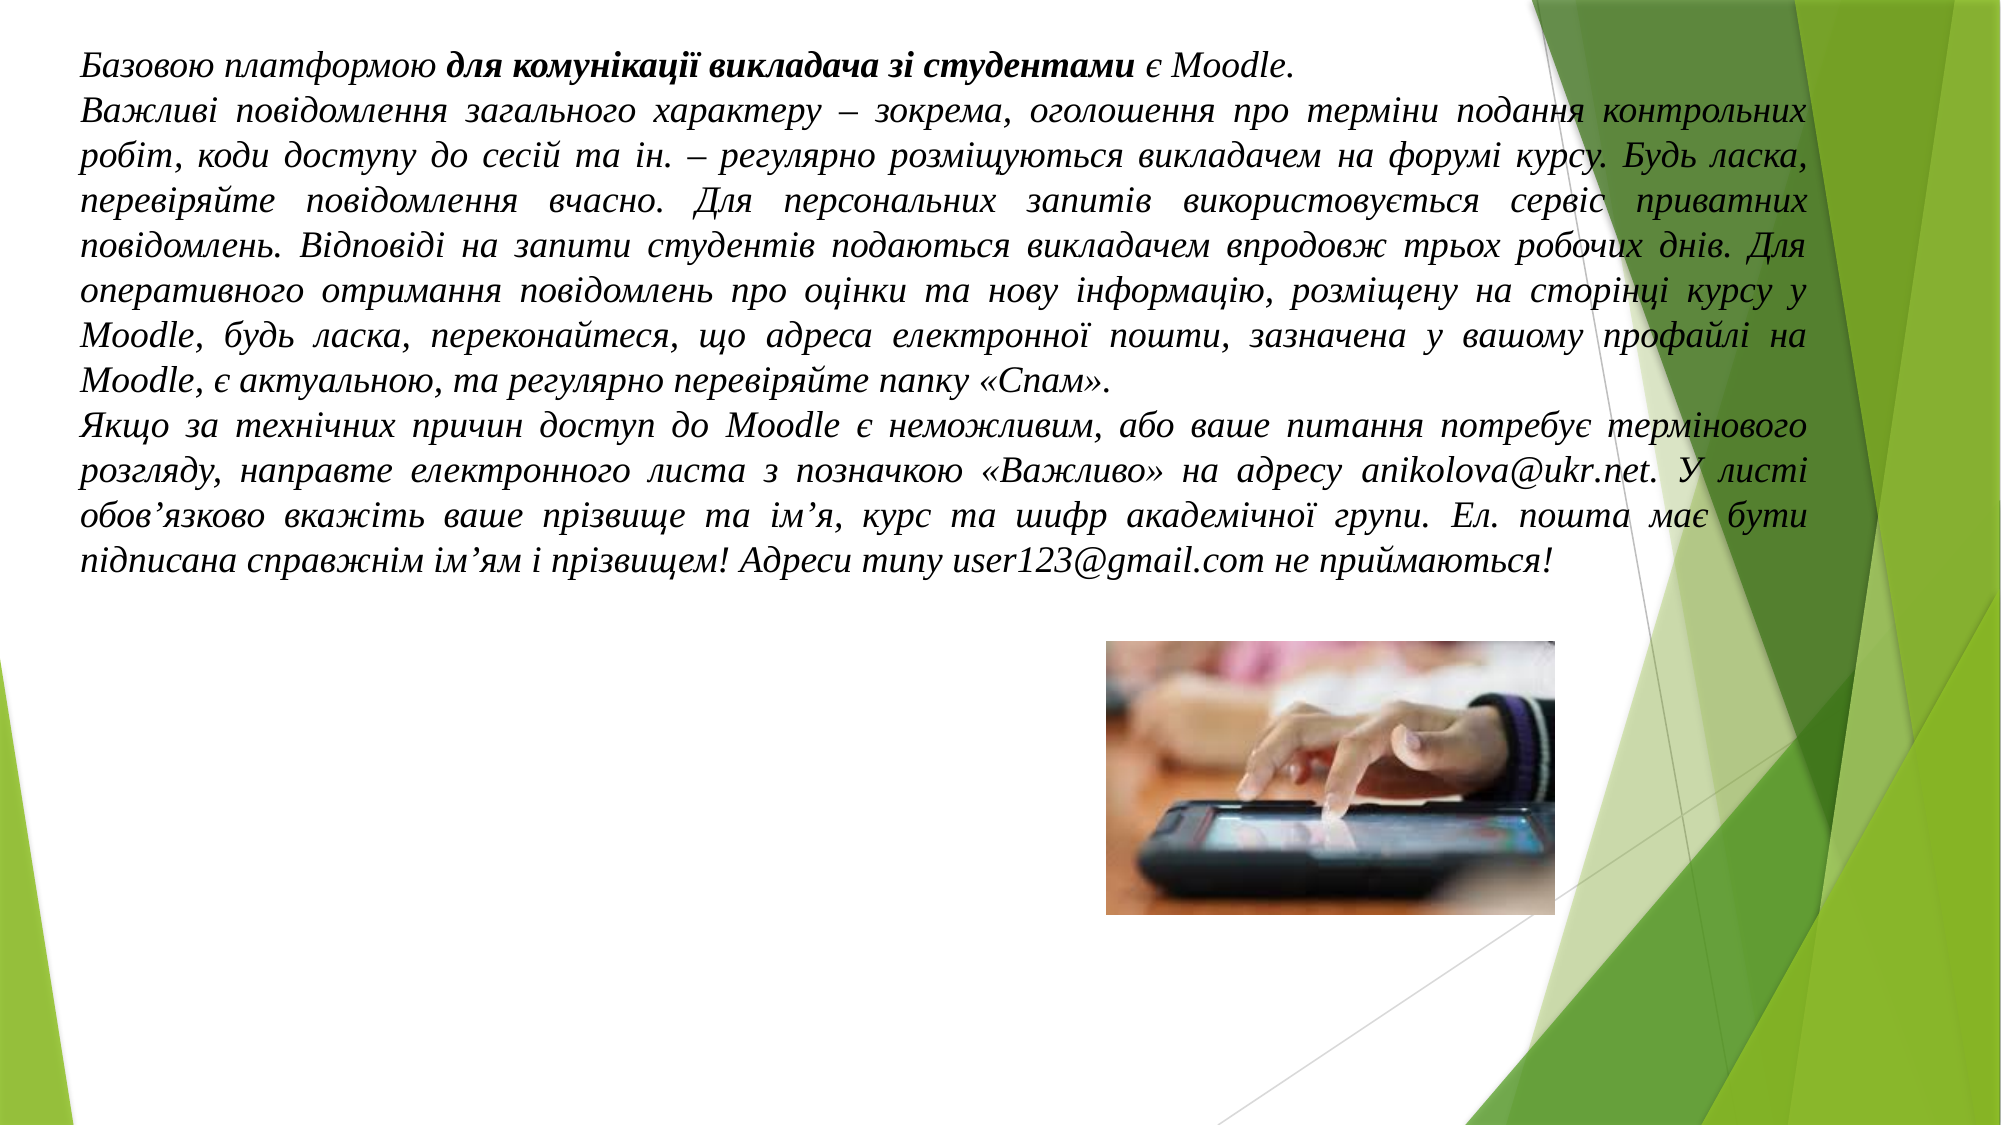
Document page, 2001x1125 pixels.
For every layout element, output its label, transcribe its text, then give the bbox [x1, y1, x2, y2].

text_box Базовою платформою для комунікації викладача зі студентами є Moodle. Важливі повідомлення загального характеру – зокрема, оголошення про терміни подання контрольних робіт, коди доступу до сесій та ін. – регулярно розміщуються викладачем на форумі курсу. Будь ласка, перевіряйте повідомлення вчасно. Для персональних запитів використовується сервіс приватних повідомлень. Відповіді на запити студентів подаються викладачем впродовж трьох робочих днів. Для оперативного отримання повідомлень про оцінки та нову інформацію, розміщену на сторінці курсу у Moodle, будь ласка, переконайтеся, що адреса електронної пошти, зазначена у вашому профайлі на Moodle, є актуальною, та регулярно перевіряйте папку «Спам». Якщо за технічних причин доступ до Moodle є неможливим, або ваше питання потребує термінового розгляду, направте електронного листа з позначкою «Важливо» на адресу anikolova@ukr.net. У листі обов’язково вкажіть ваше прізвище та ім’я, курс та шифр академічної групи. Ел. пошта має бути підписана справжнім ім’ям і прізвищем! Адреси типу user123@gmail.com не приймаються! [65, 32, 1823, 588]
picture [1105, 640, 1556, 916]
